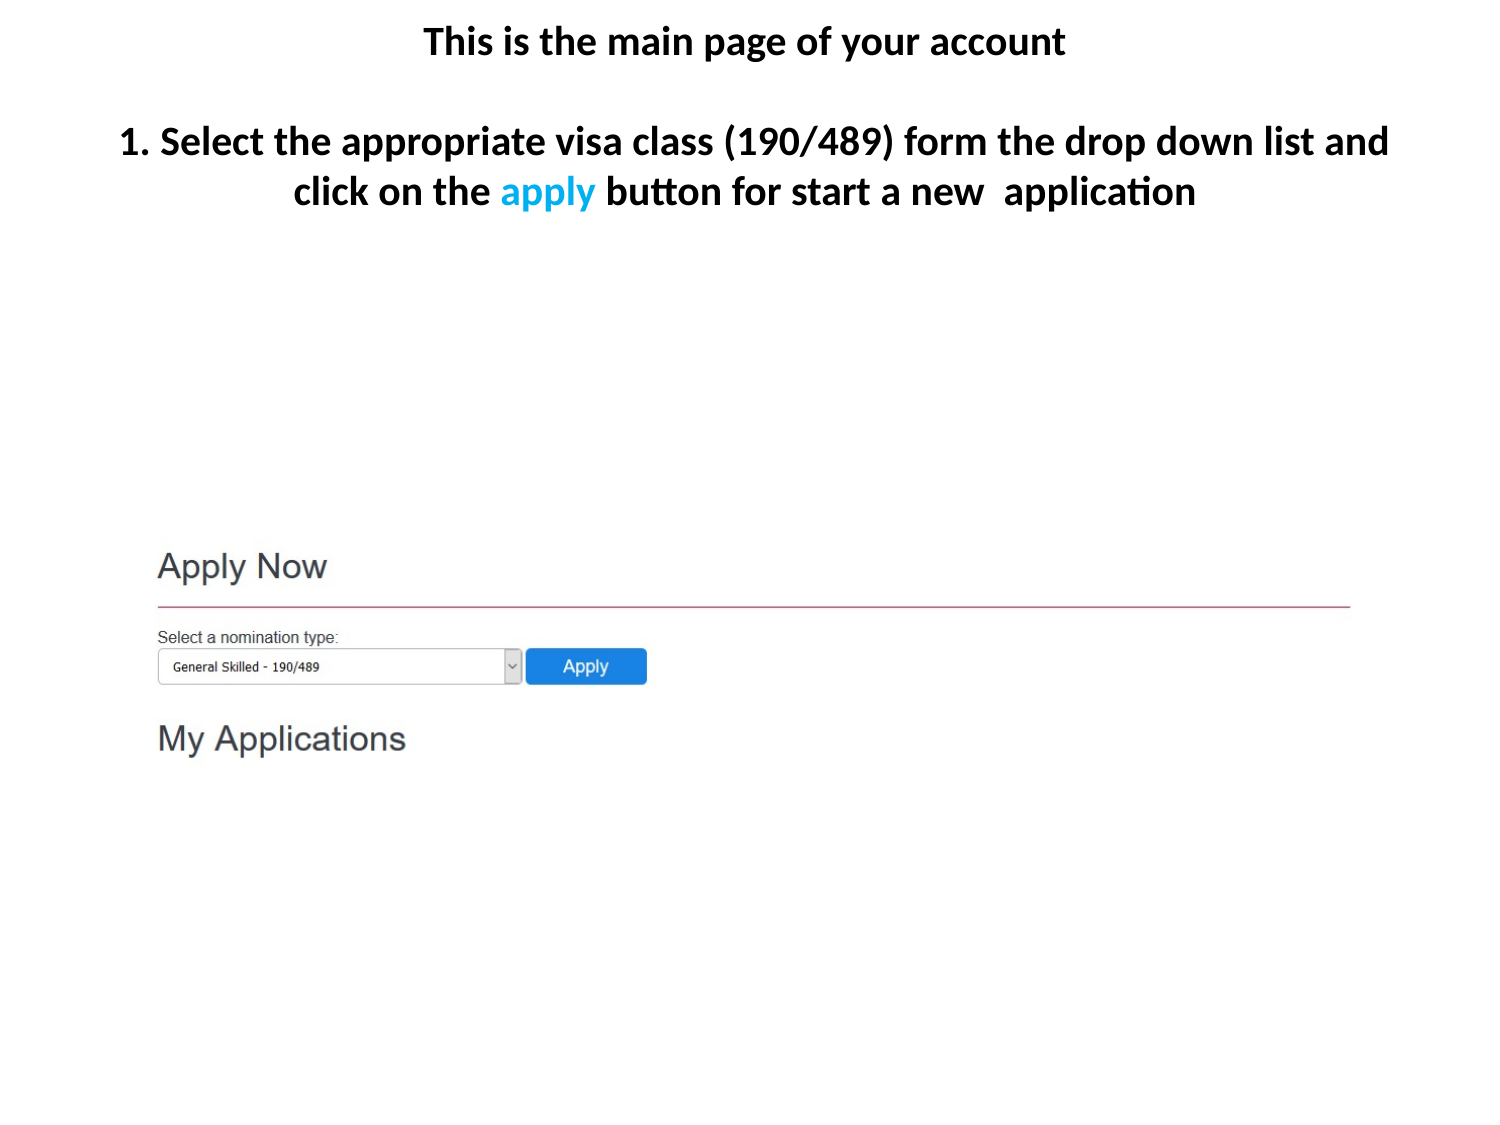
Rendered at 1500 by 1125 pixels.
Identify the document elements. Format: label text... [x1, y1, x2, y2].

title This is the main page of your account 1. Select the appropriate visa class (190/489) form the drop down list and click on the apply button for start a new application [75, 45, 1425, 233]
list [74, 490, 1426, 777]
